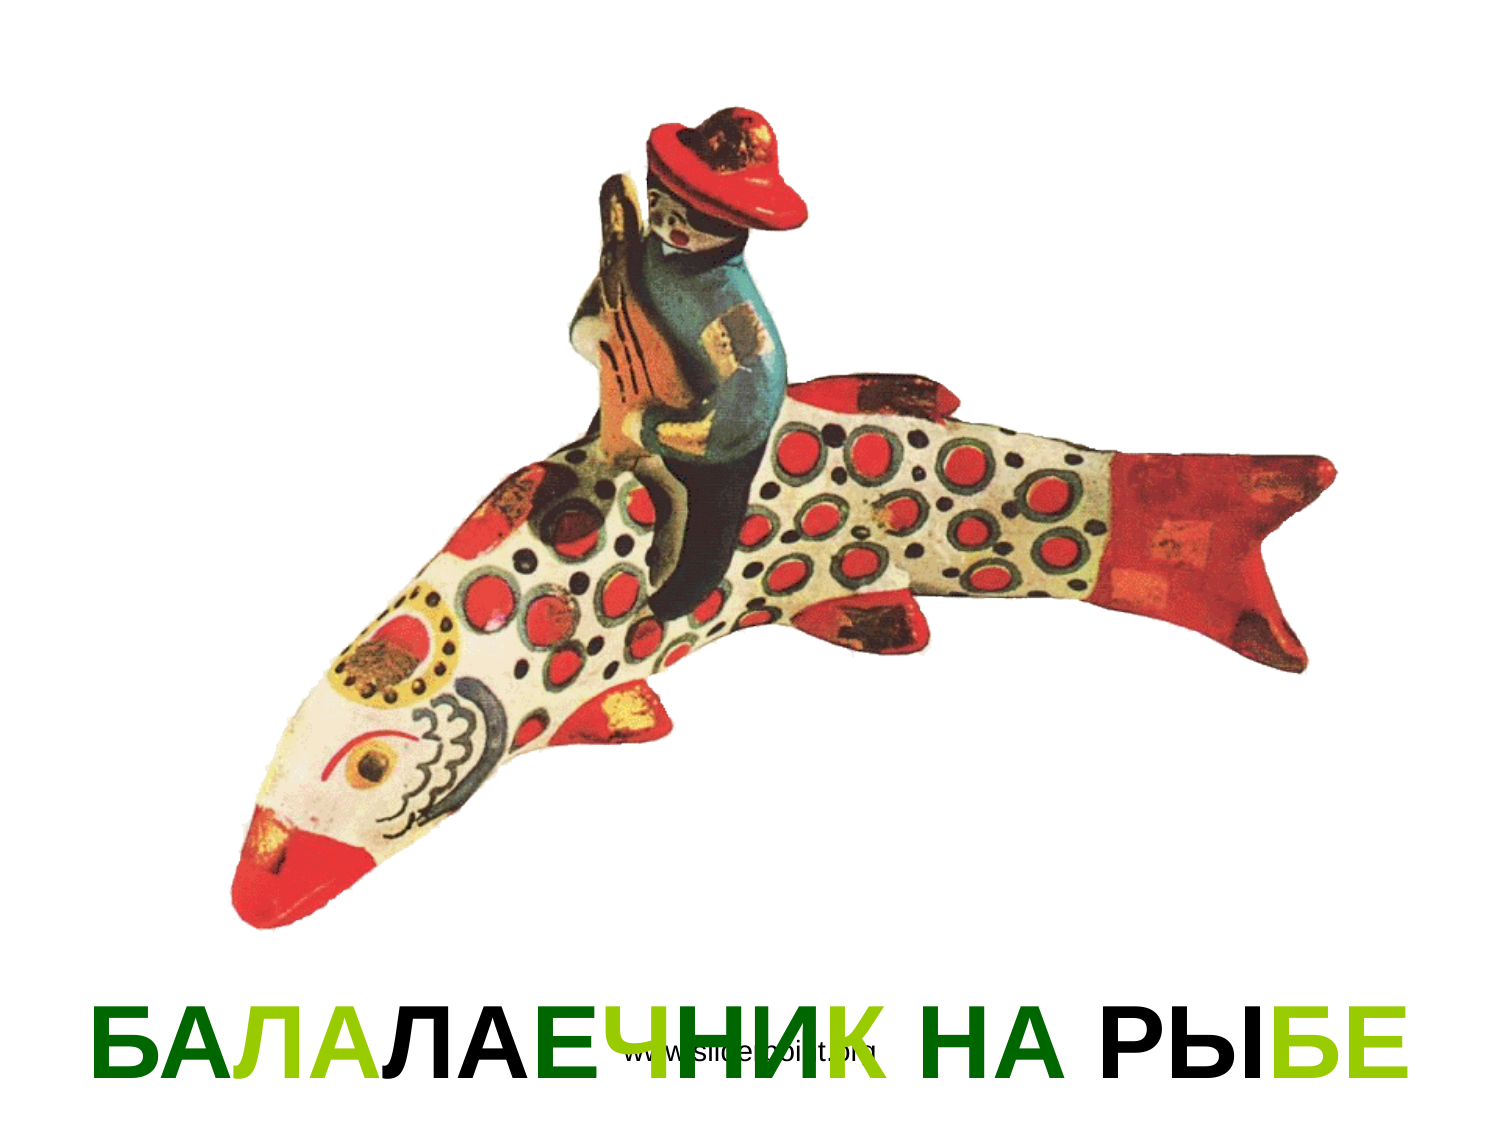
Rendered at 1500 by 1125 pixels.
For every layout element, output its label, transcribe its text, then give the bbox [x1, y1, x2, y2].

footer www.sliderpoint.org [512, 1024, 988, 1103]
text_box БАЛАЛАЕЧНИК НА РЫБЕ [0, 948, 1500, 1124]
picture [137, 87, 1357, 952]
